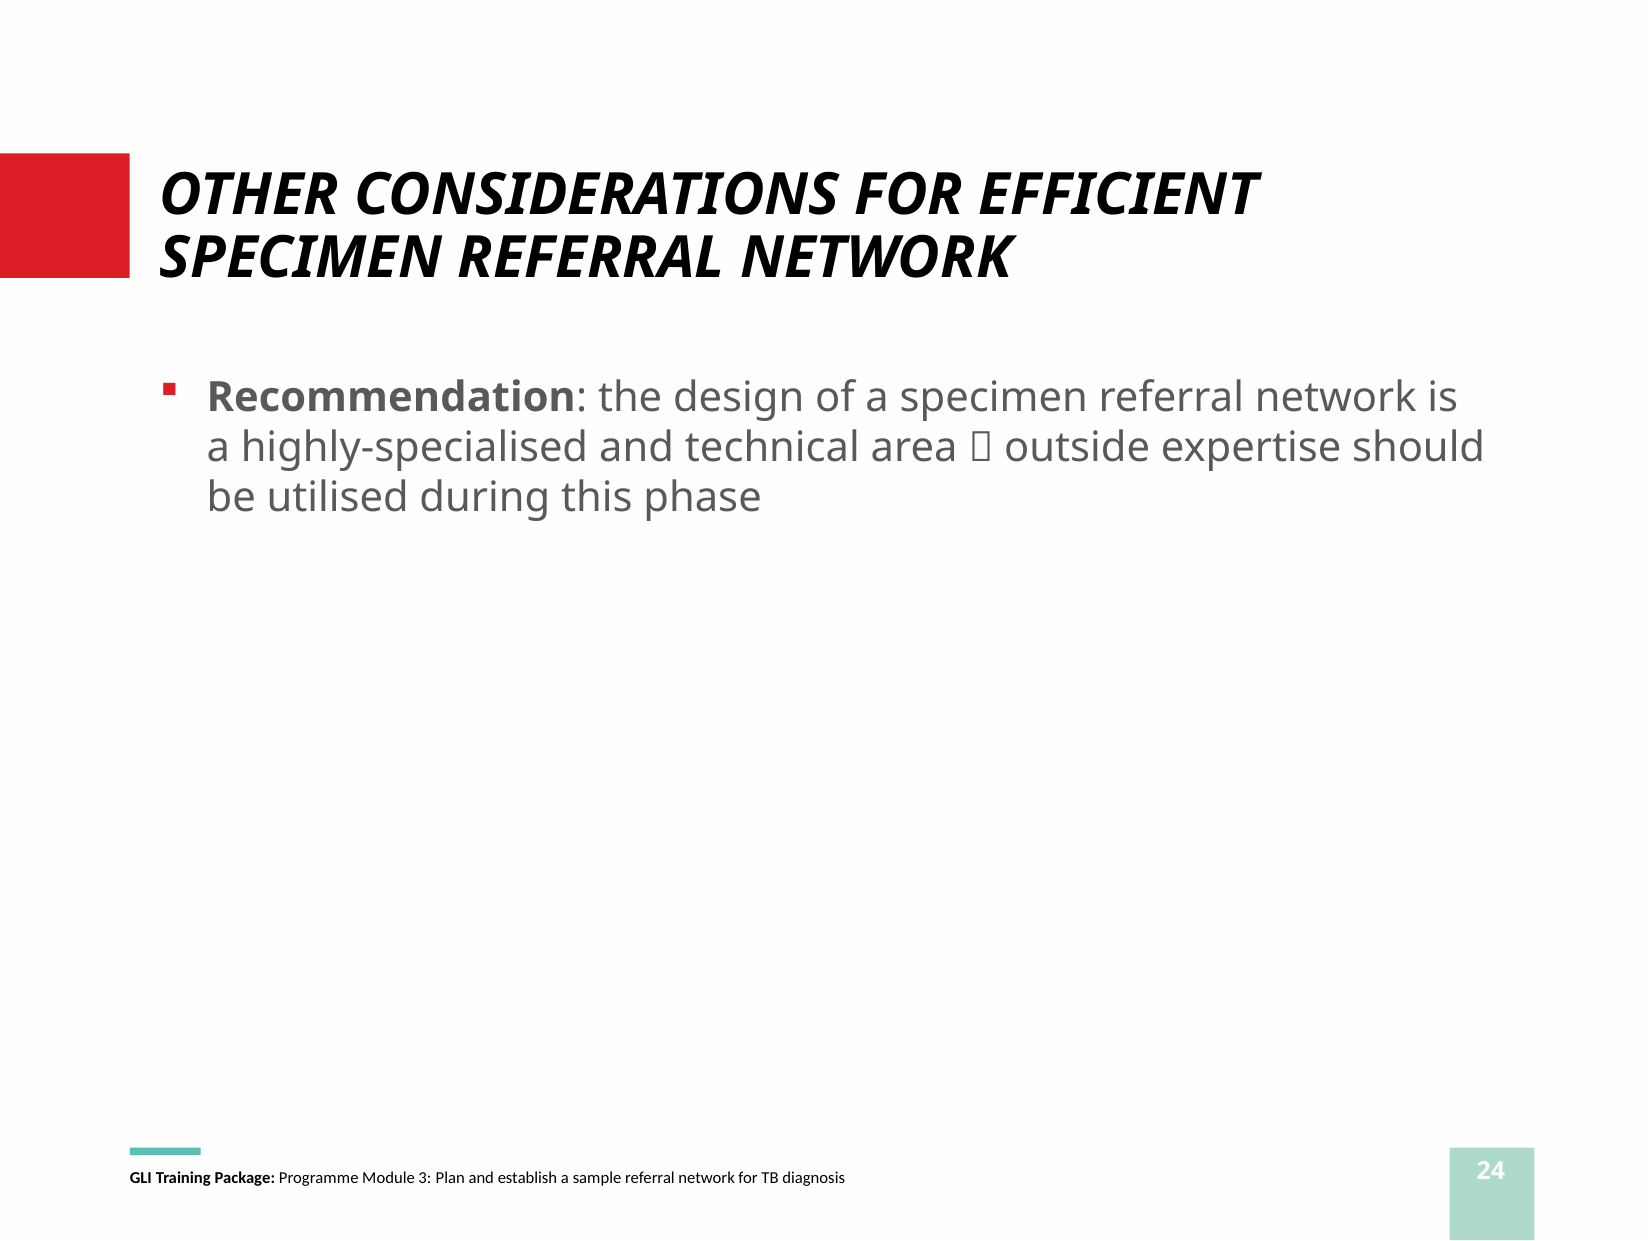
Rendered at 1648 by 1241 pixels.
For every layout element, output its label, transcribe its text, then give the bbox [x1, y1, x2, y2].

title OTHER CONSIDERATIONS FOR EFFICIENT SPECIMEN REFERRAL NETWORK [159, 144, 1488, 311]
list Recommendation: the design of a specimen referral network is a highly-specialised and technical area  outside expertise should be utilised during this phase [159, 369, 1488, 1109]
